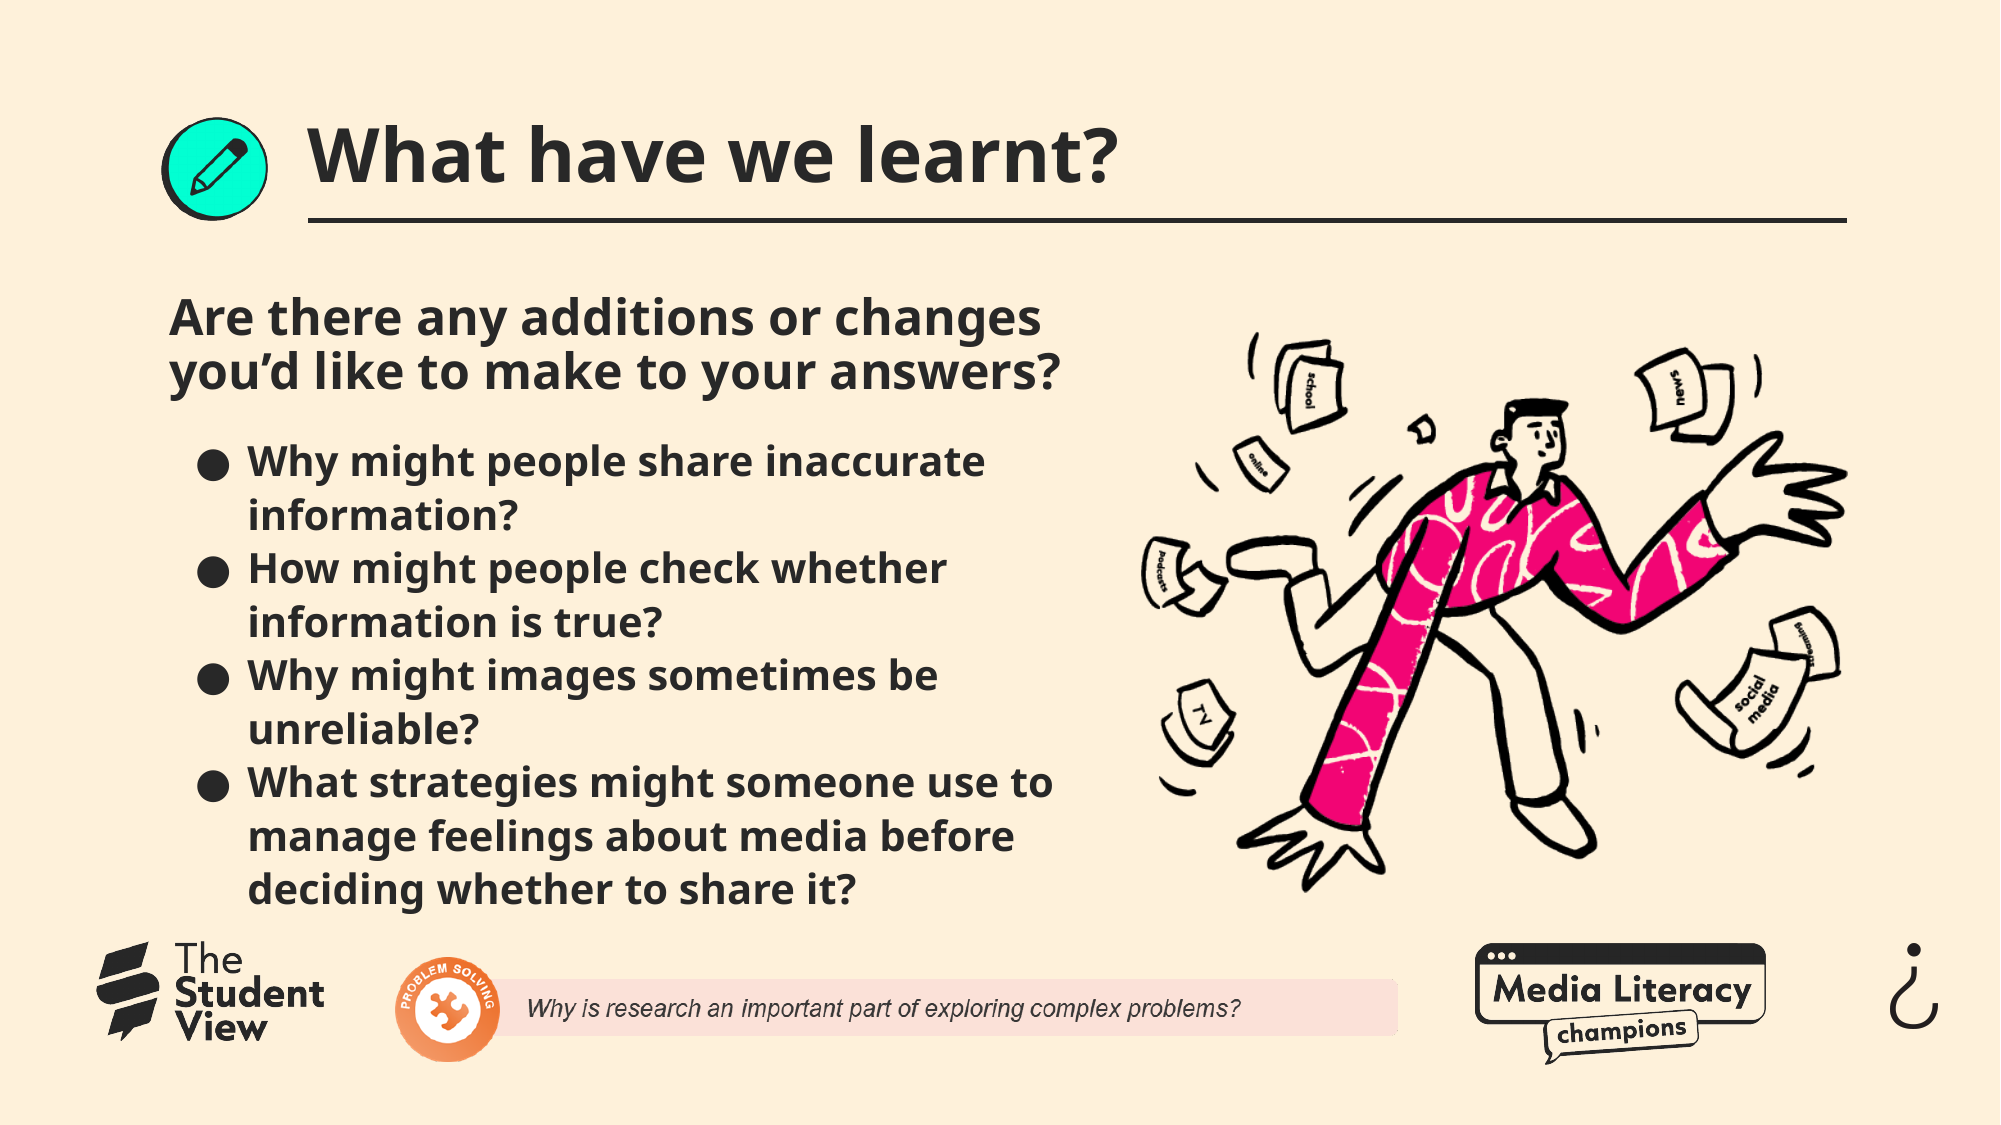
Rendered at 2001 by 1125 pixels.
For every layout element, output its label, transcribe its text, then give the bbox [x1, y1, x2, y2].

picture [96, 941, 324, 1041]
text_box Why might people share inaccurate information? How might people check whether information is true? Why might images sometimes be unreliable? What strategies might someone use to manage feelings about media before deciding whether to share it? [161, 426, 1116, 1039]
picture [1140, 331, 1848, 894]
text_box Are there any additions or changes you’d like to make to your answers? [161, 277, 1089, 416]
picture [161, 116, 268, 222]
picture [1890, 943, 1938, 1029]
picture [1475, 943, 1766, 1065]
picture [394, 957, 1398, 1062]
title What have we learnt? [296, 49, 1591, 267]
